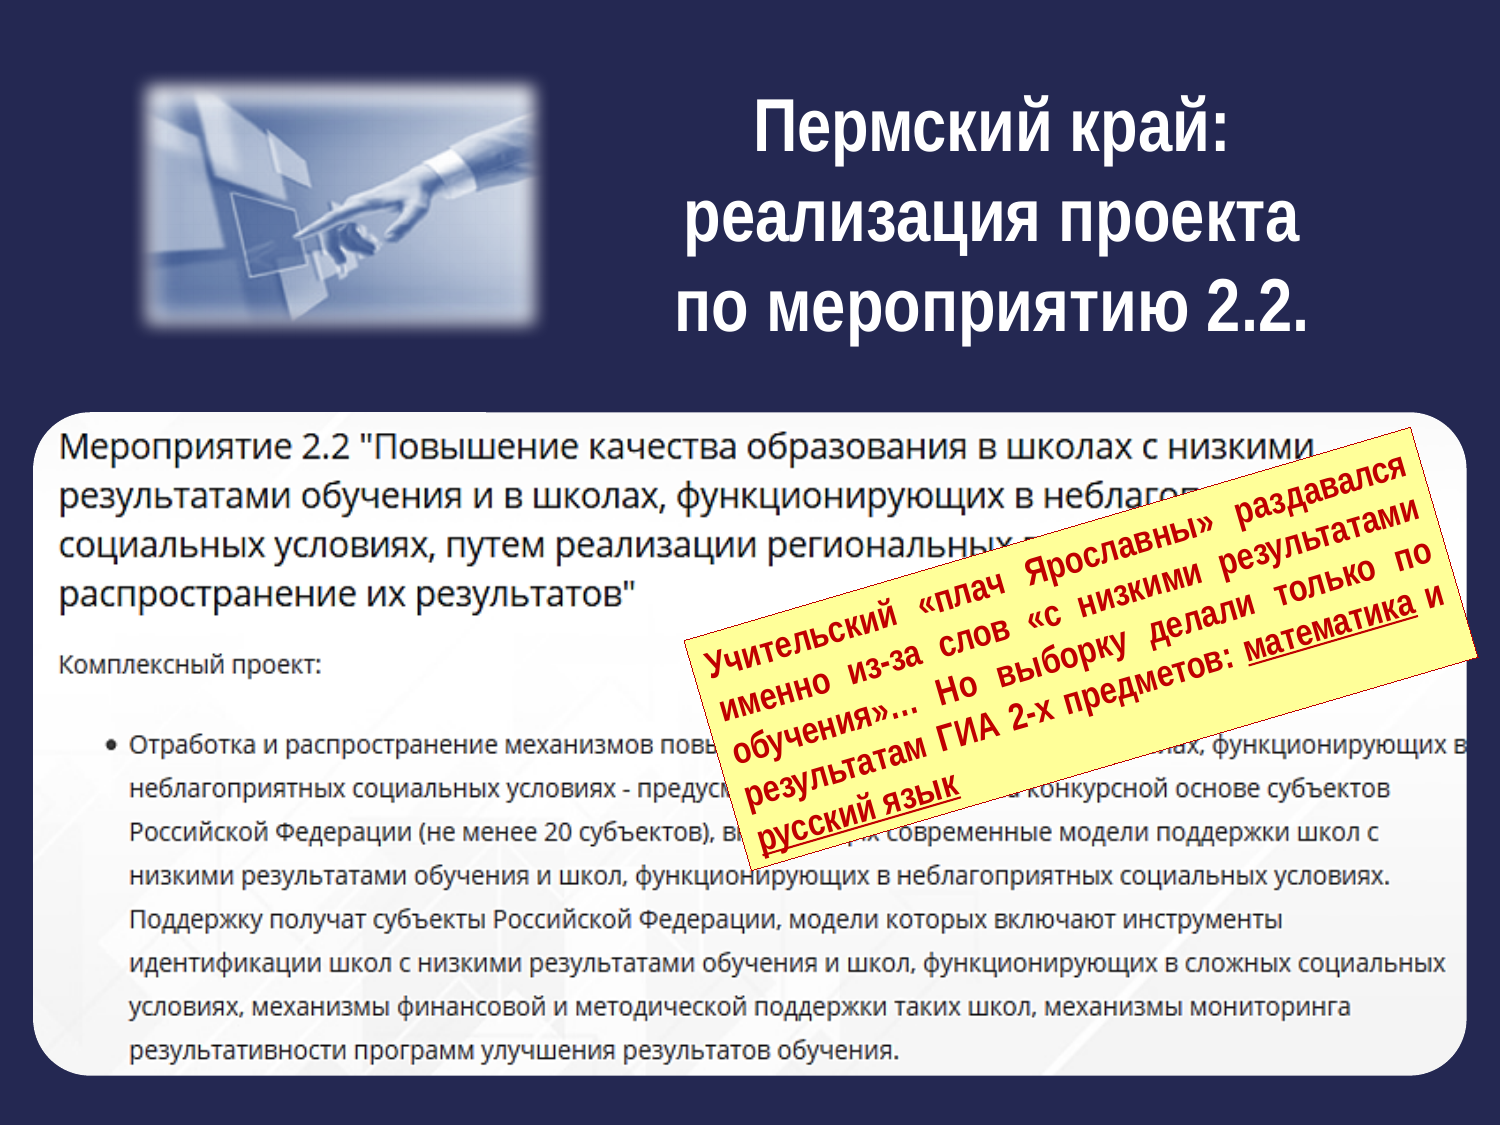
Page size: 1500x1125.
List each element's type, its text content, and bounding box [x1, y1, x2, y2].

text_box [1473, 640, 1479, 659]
picture [32, 411, 1467, 1076]
picture [129, 68, 552, 342]
text_box Пермский край: реализация проекта по мероприятию 2.2. [581, 68, 1420, 354]
